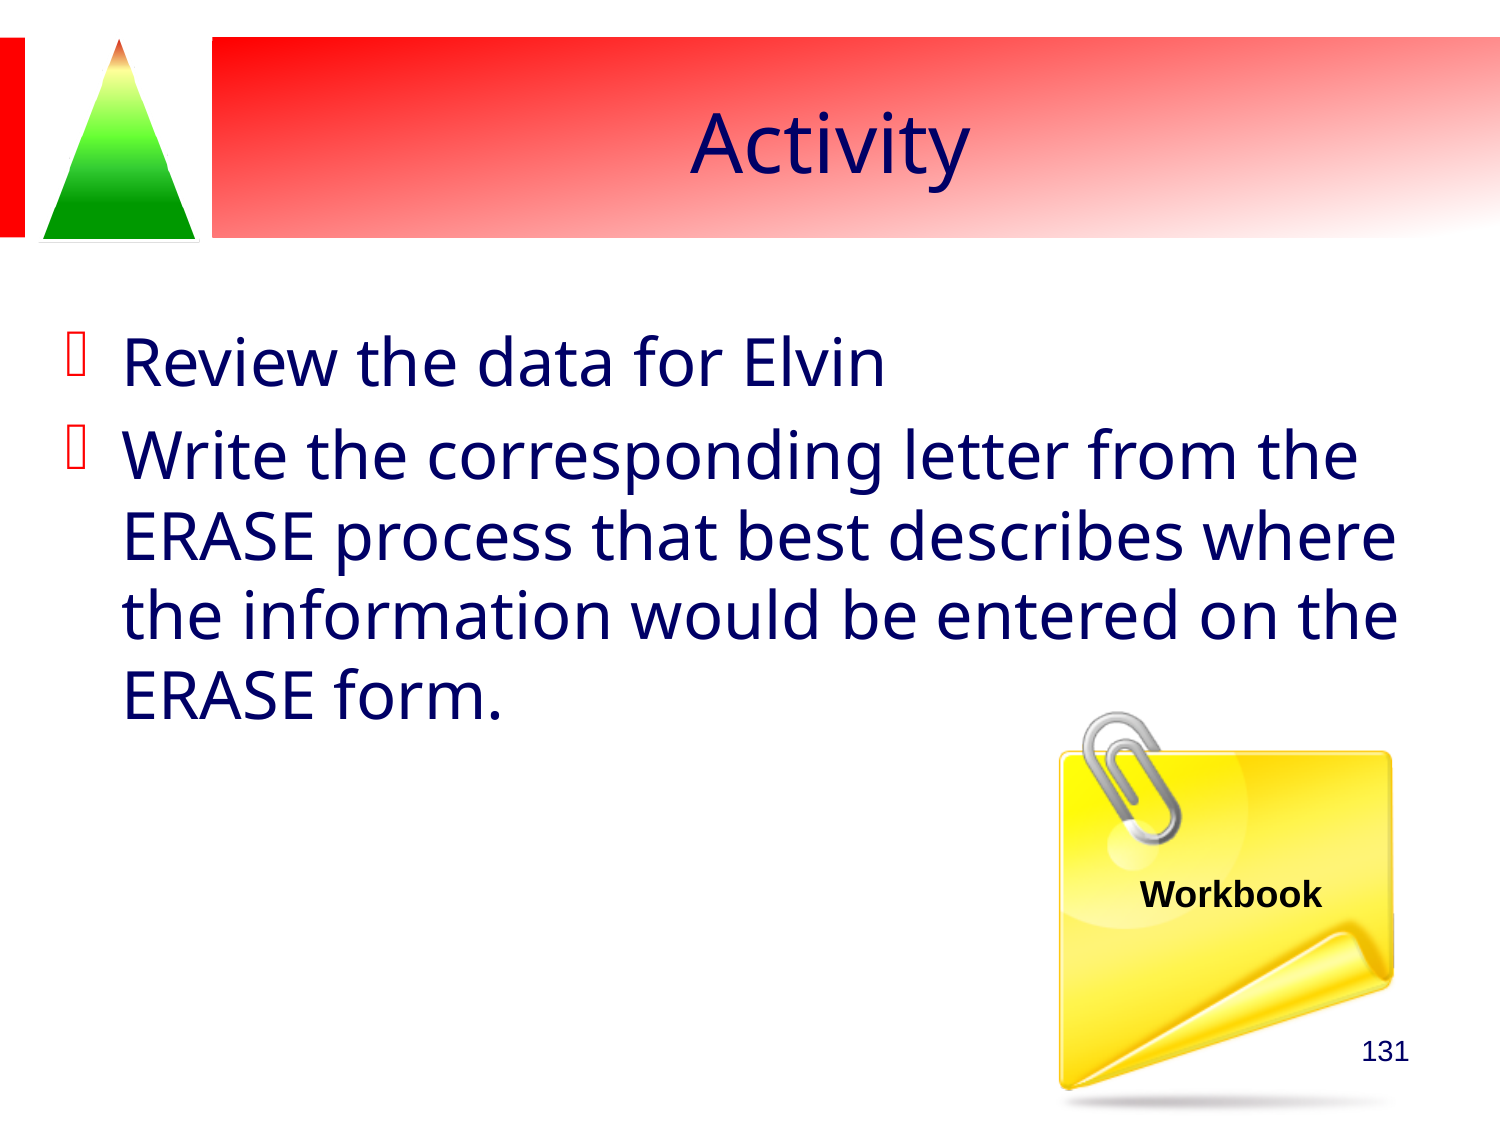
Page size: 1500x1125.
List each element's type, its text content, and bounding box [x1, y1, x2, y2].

title Activity [237, 37, 1426, 243]
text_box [987, 674, 1438, 1125]
list Review the data for Elvin Write the corresponding letter from the ERASE process that best describes where the information would be entered on the ERASE form. [49, 312, 1426, 1006]
picture [37, 30, 200, 243]
